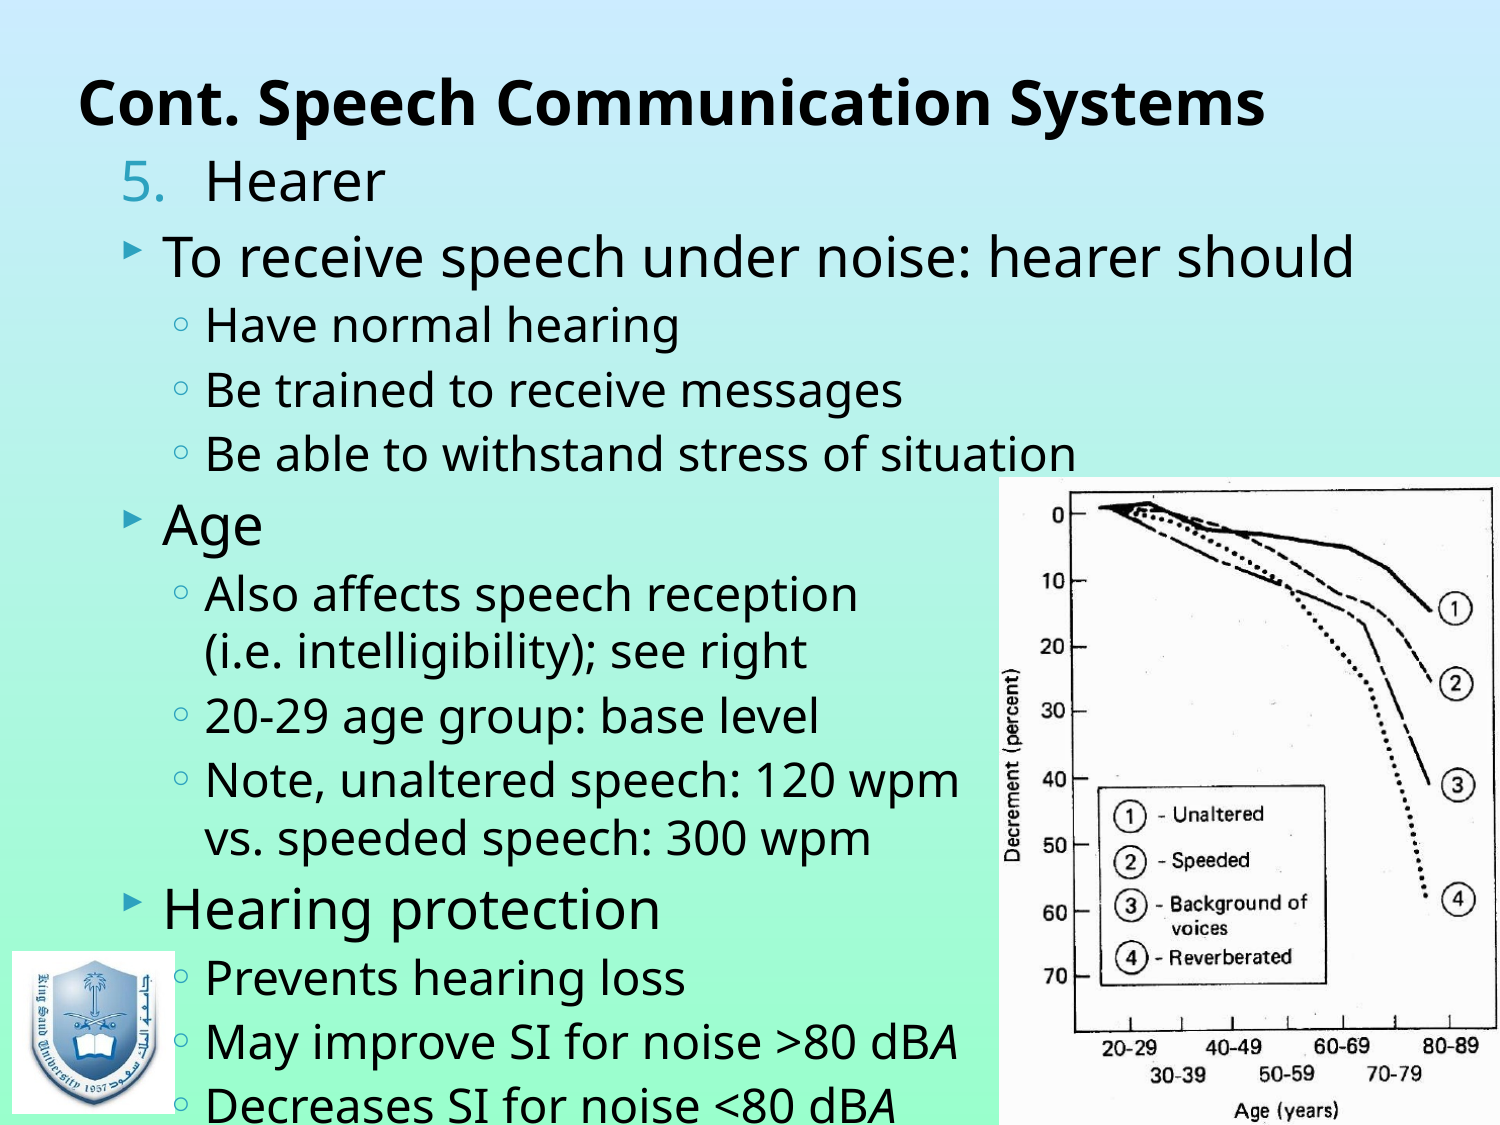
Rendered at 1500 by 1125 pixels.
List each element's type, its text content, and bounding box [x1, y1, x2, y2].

picture [12, 951, 175, 1114]
title Cont. Speech Communication Systems [62, 50, 1500, 150]
list Hearer To receive speech under noise: hearer should Have normal hearing Be trained to receive messages Be able to withstand stress of situation Age Also affects speech reception (i.e. intelligibility); see right 20-29 age group: base level Note, unaltered speech: 120 wpm vs. speeded speech: 300 wpm Hearing protection Prevents hearing loss May improve SI for noise >80 dBA Decreases SI for noise <80 dBA [87, 137, 1438, 1113]
picture [999, 477, 1500, 1125]
